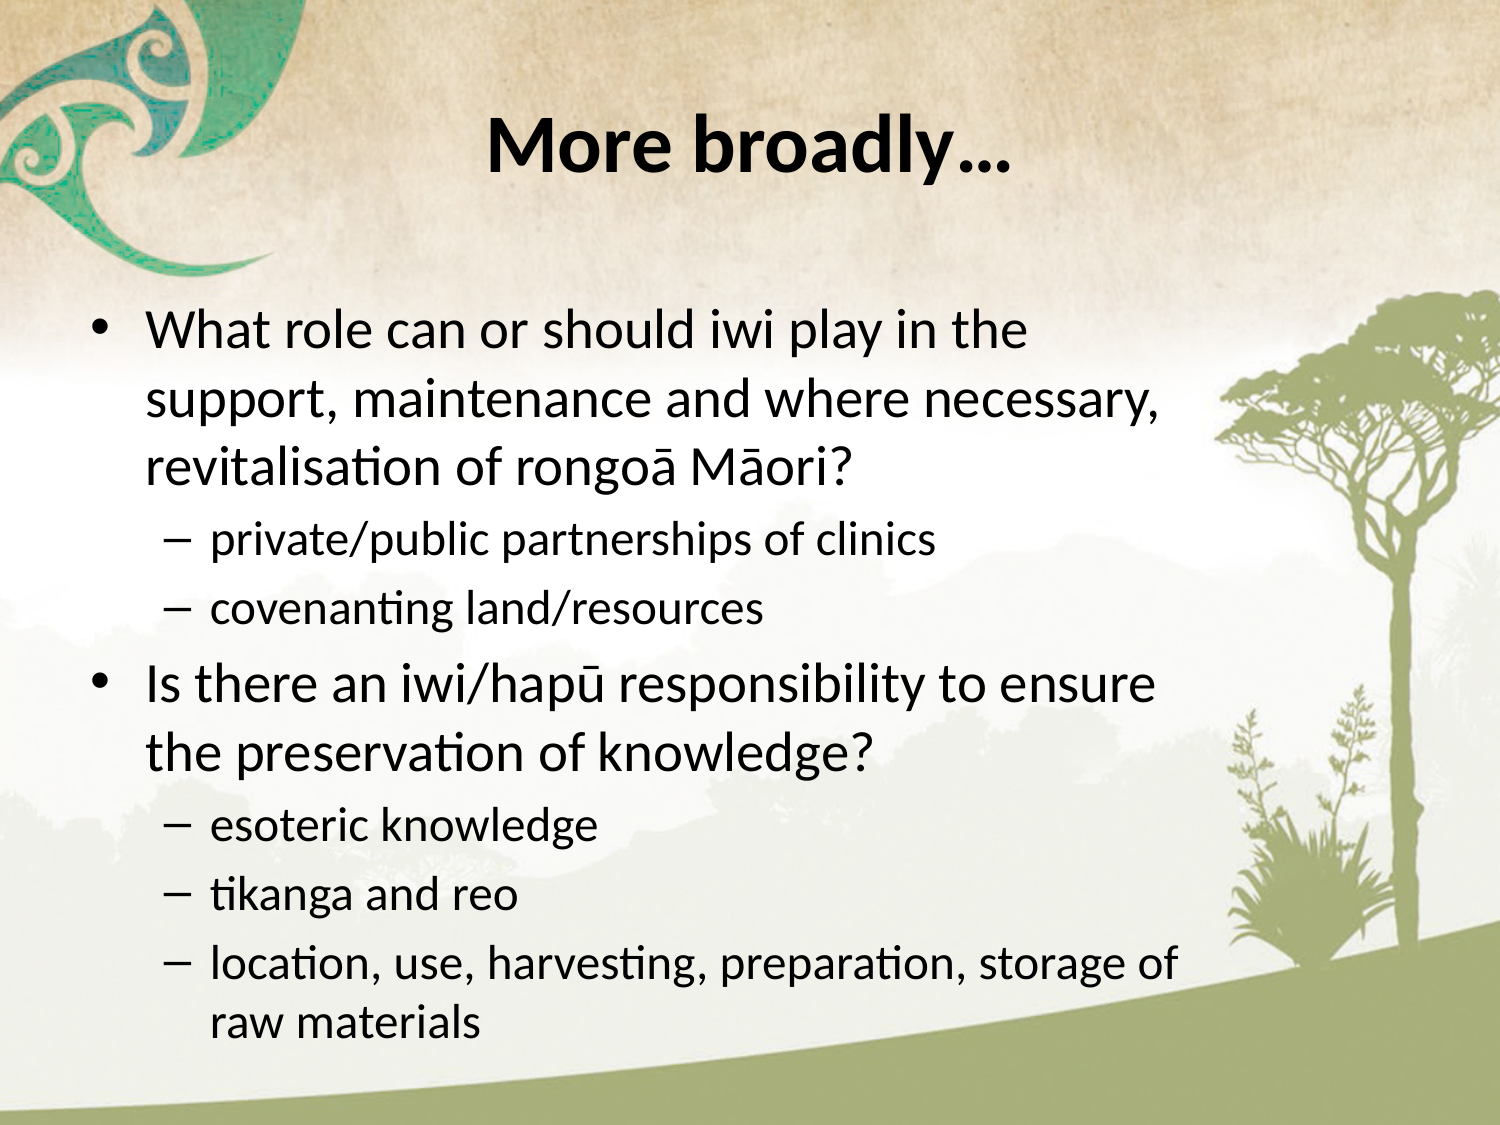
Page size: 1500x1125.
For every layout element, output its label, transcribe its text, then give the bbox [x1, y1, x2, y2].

picture [0, 0, 1500, 1125]
title More broadly… [75, 45, 1425, 233]
list What role can or should iwi play in the support, maintenance and where necessary, revitalisation of rongoā Māori? private/public partnerships of clinics covenanting land/resources Is there an iwi/hapū responsibility to ensure the preservation of knowledge? esoteric knowledge tikanga and reo location, use, harvesting, preparation, storage of raw materials [75, 284, 1221, 1061]
